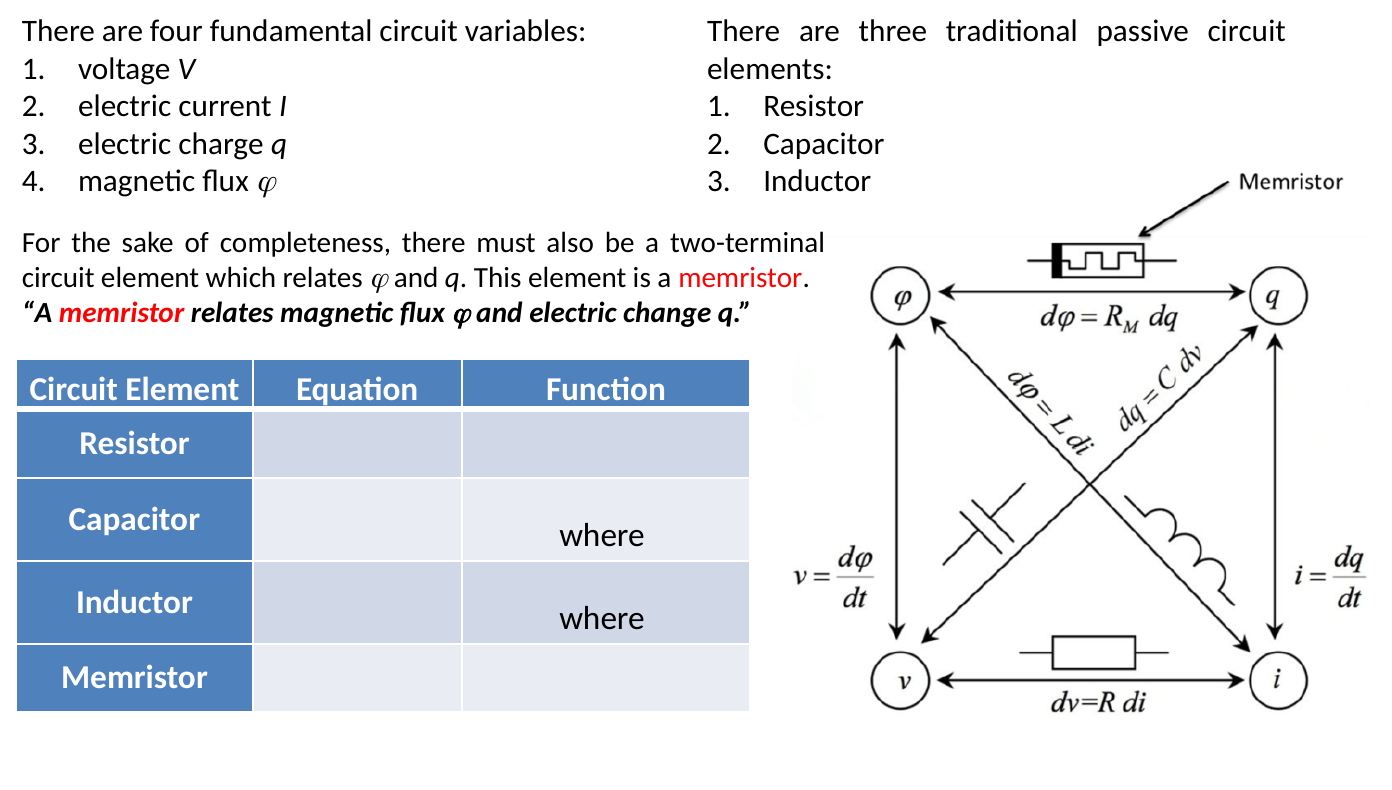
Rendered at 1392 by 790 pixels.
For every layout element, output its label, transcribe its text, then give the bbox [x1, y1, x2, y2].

text_box For the sake of completeness, there must also be a two-terminal circuit element which relates  and q. This element is a memristor. “A memristor relates magnetic flux  and electric change q.” [10, 217, 787, 334]
picture [792, 158, 1379, 726]
text_box There are three traditional passive circuit elements: Resistor Capacitor Inductor [695, 4, 1299, 204]
text_box There are four fundamental circuit variables: voltage V electric current I electric charge q magnetic flux  [10, 4, 620, 204]
